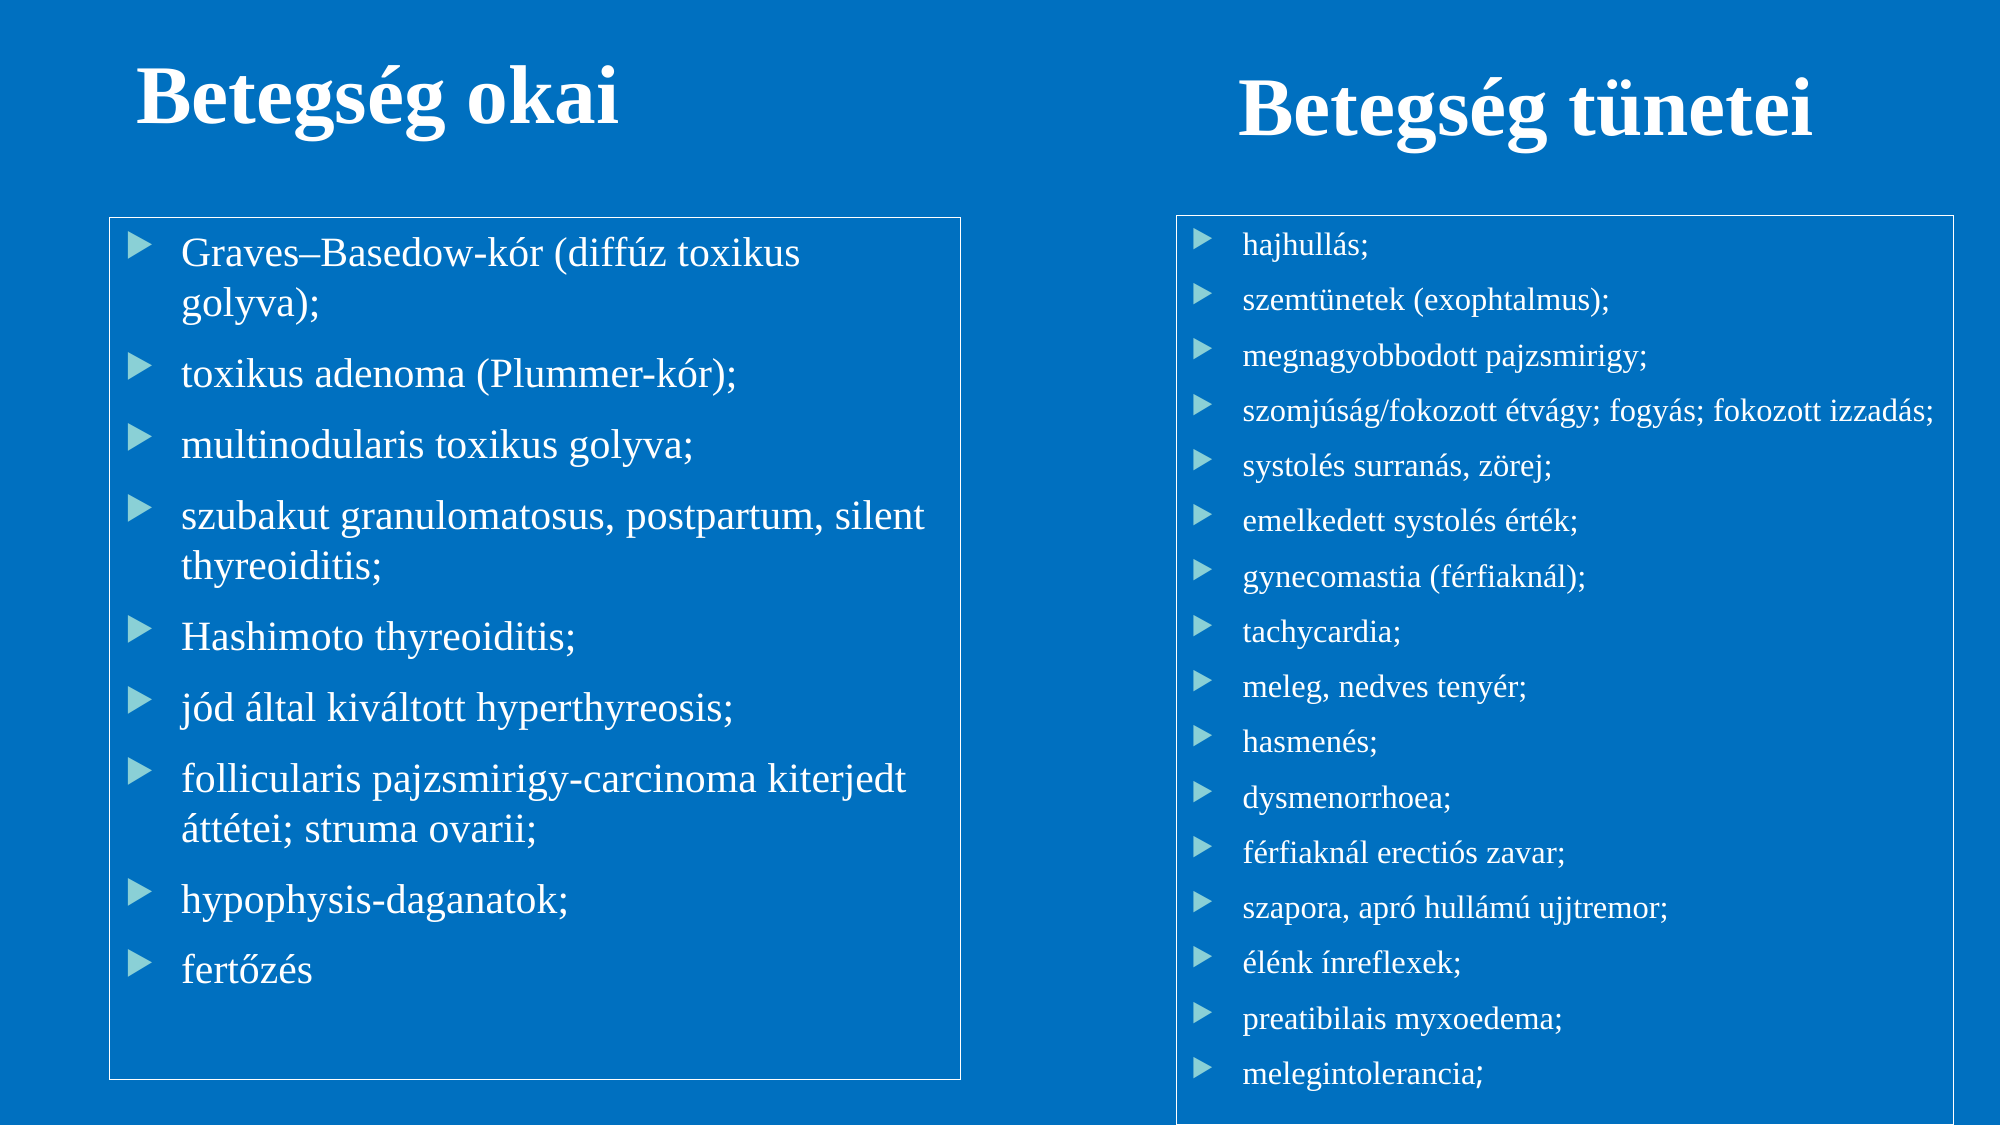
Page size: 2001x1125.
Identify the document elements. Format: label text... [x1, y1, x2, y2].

text_box hajhullás; szemtünetek (exophtalmus); megnagyobbodott pajzsmirigy; szomjúság/fokozott étvágy; fogyás; fokozott izzadás; systolés surranás, zörej; emelkedett systolés érték; gynecomastia (férfiaknál); tachycardia; meleg, nedves tenyér; hasmenés; dysmenorrhoea; férfiaknál erectiós zavar; szapora, apró hullámú ujjtremor; élénk ínreflexek; preatibilais myxoedema; melegintolerancia; [1176, 215, 1954, 1125]
text_box Betegség tünetei [1223, 44, 1848, 217]
title Betegség okai [121, 32, 949, 217]
list Graves–Basedow-kór (diffúz toxikus golyva); toxikus adenoma (Plummer-kór); multinodularis toxikus golyva; szubakut granulomatosus, postpartum, silent thyreoiditis; Hashimoto thyreoiditis; jód által kiváltott hyperthyreosis; follicularis pajzsmirigy-carcinoma kiterjedt áttétei; struma ovarii; hypophysis-daganatok; fertőzés [109, 217, 961, 1080]
